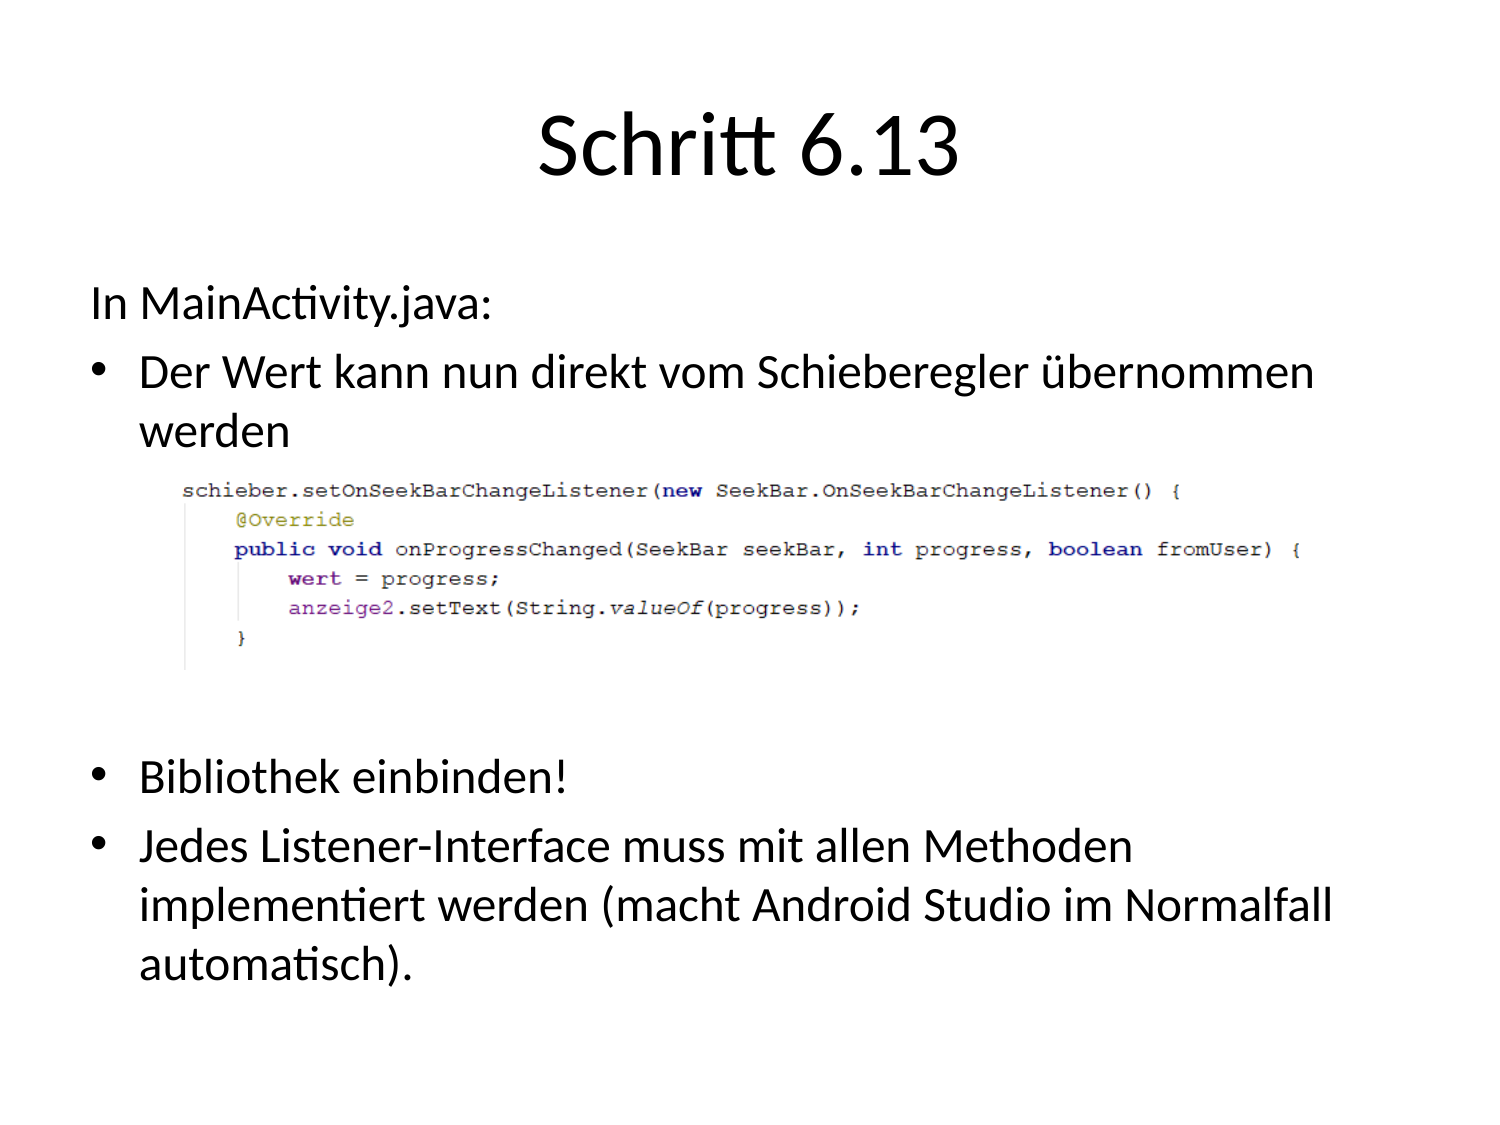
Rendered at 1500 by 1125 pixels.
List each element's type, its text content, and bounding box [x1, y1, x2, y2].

title Schritt 6.13 [75, 45, 1425, 233]
list In MainActivity.java: Der Wert kann nun direkt vom Schieberegler übernommen werden Bibliothek einbinden! Jedes Listener-Interface muss mit allen Methoden implementiert werden (macht Android Studio im Normalfall automatisch). [75, 262, 1425, 1005]
picture [179, 467, 1321, 671]
